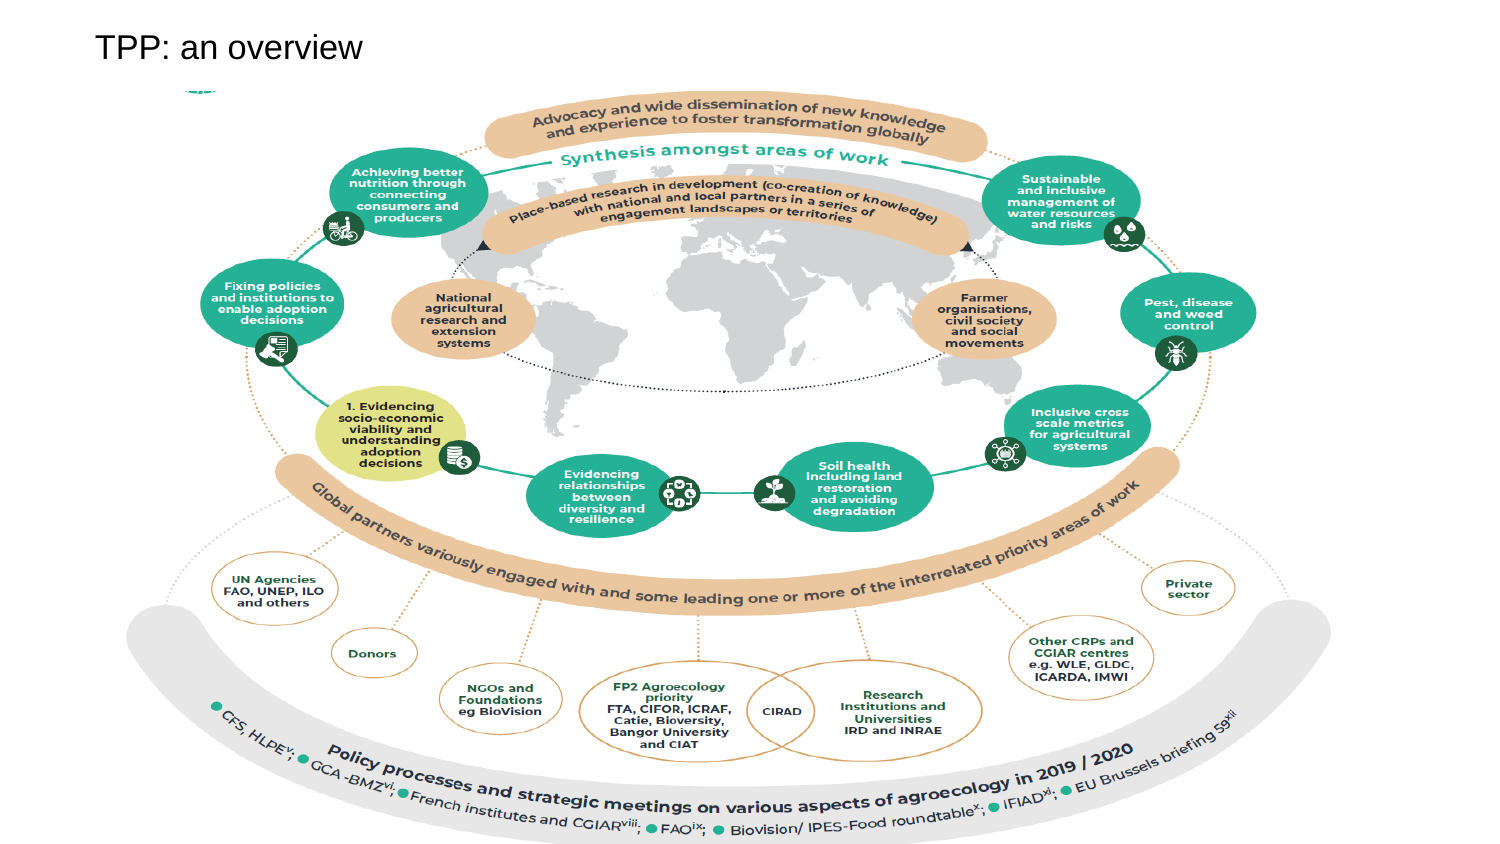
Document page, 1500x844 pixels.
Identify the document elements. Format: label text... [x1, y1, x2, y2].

title TPP: an overview [79, 10, 1467, 83]
picture [125, 91, 1335, 844]
